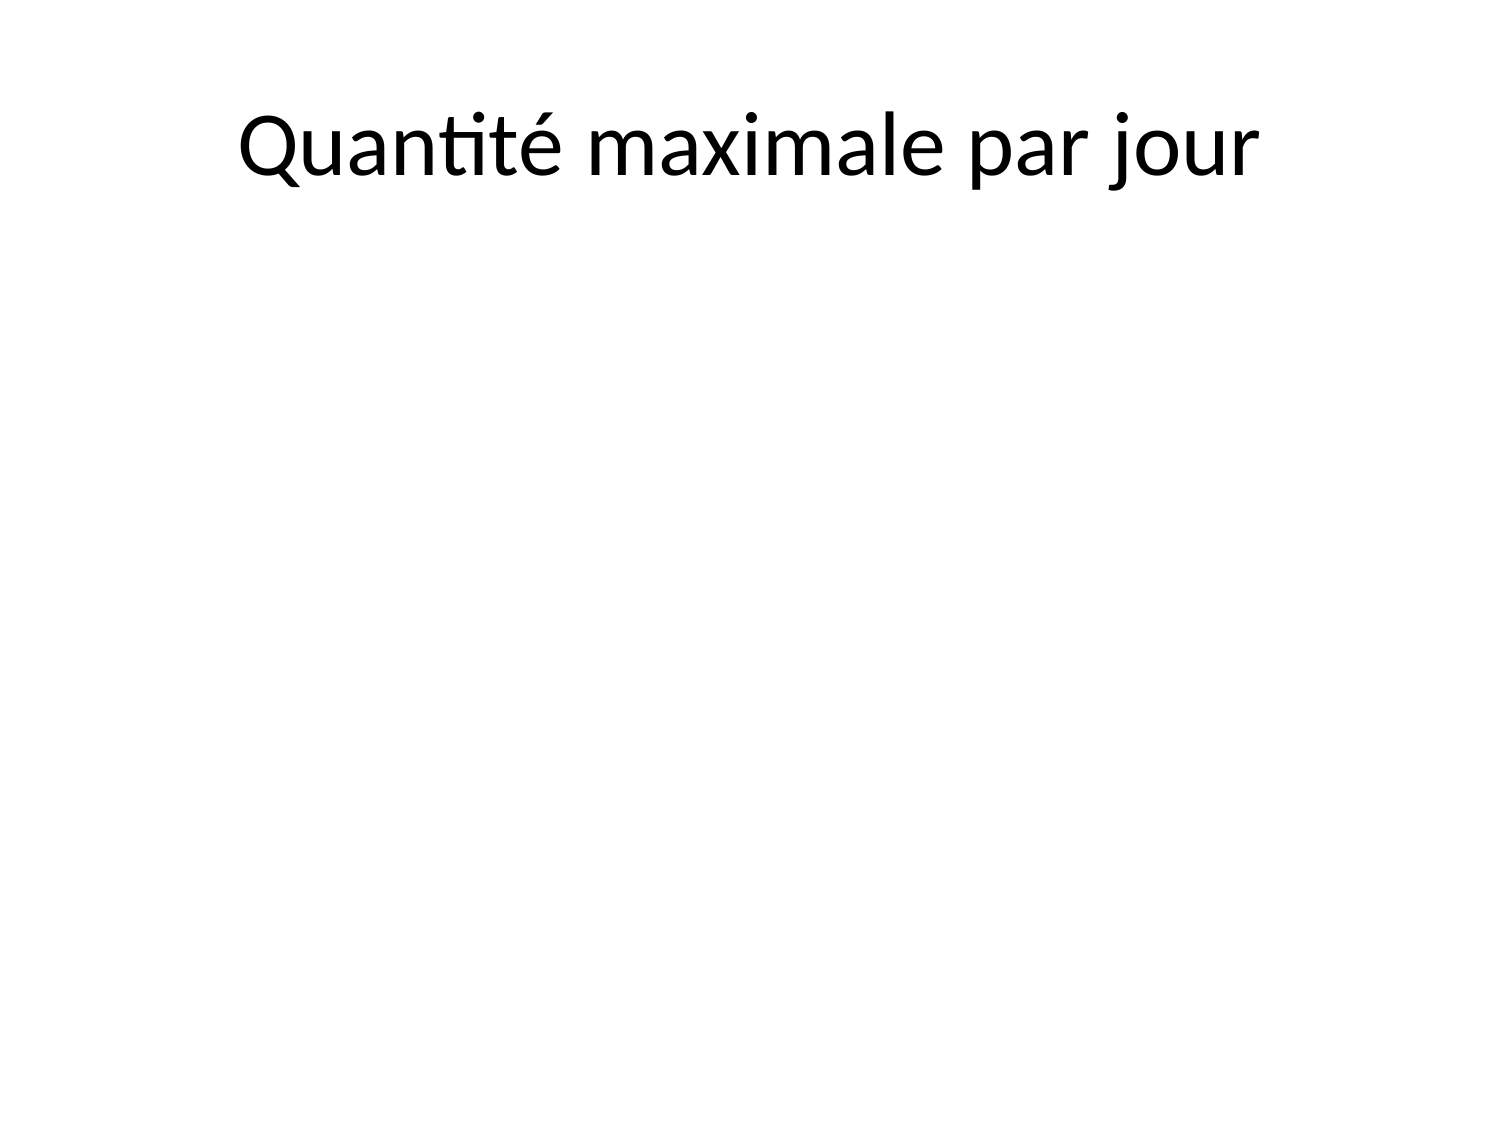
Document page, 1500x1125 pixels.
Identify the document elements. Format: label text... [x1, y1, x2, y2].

title Quantité maximale par jour [75, 45, 1425, 233]
